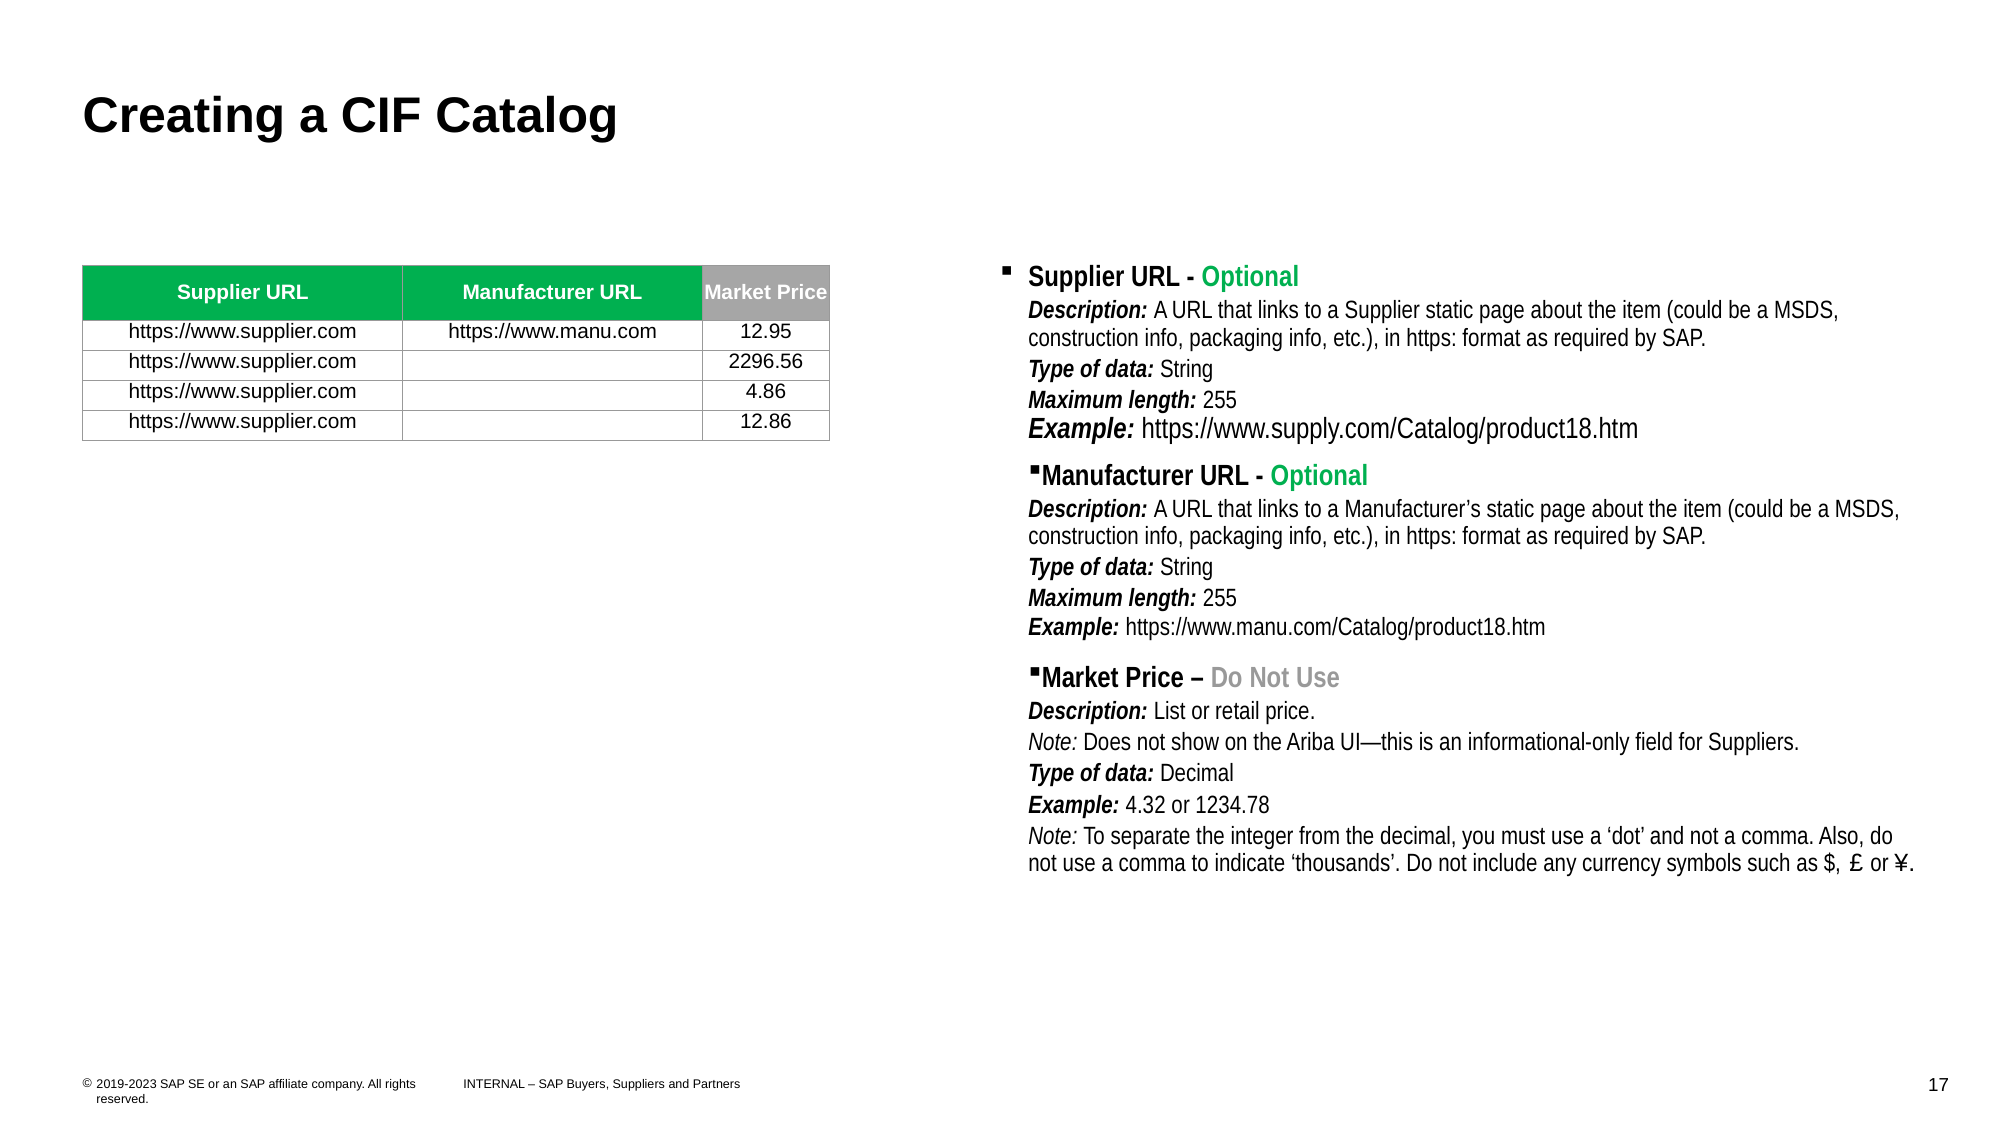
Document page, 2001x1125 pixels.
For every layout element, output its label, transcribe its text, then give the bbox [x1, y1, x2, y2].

table_cell 2296.56 [703, 351, 829, 380]
table_cell https://www.supplier.com [83, 411, 402, 440]
table_cell [403, 411, 702, 440]
table_header Market Price [703, 266, 829, 320]
table_cell 12.86 [703, 411, 829, 440]
table_cell 12.95 [703, 321, 829, 350]
table_cell https://www.supplier.com [83, 351, 402, 380]
title Creating a CIF Catalog [82, 82, 1918, 144]
text_box Supplier URL - Optional Description: A URL that links to a Supplier static page about the item (could be a MSDS, construction info, packaging info, etc.), in https: format as required by SAP. Type of data: String Maximum length: 255 Example: https://www.supply.com/Catalog/product18.htm Manufacturer URL - Optional Description: A URL that links to a Manufacturer’s static page about the item (could be a MSDS, construction info, packaging info, etc.), in https: format as required by SAP. Type of data: String Maximum length: 255 Example: https://www.manu.com/Catalog/product18.htm Market Price – Do Not Use Description: List or retail price. Note: Does not show on the Ariba UI—this is an informational-only field for Suppliers. Type of data: Decimal Example: 4.32 or 1234.78 Note: To separate the integer from the decimal, you must use a ‘dot’ and not a comma. Also, do not use a comma to indicate ‘thousands’. Do not include any currency symbols such as $, £ or ¥. [1000, 265, 1918, 877]
table_cell https://www.manu.com [403, 321, 702, 350]
table_cell https://www.supplier.com [83, 381, 402, 410]
table_cell 4.86 [703, 381, 829, 410]
table_cell https://www.supplier.com [83, 321, 402, 350]
table_cell [403, 351, 702, 380]
table_cell [403, 381, 702, 410]
table_header Manufacturer URL [403, 266, 702, 320]
table_header Supplier URL [83, 266, 402, 320]
